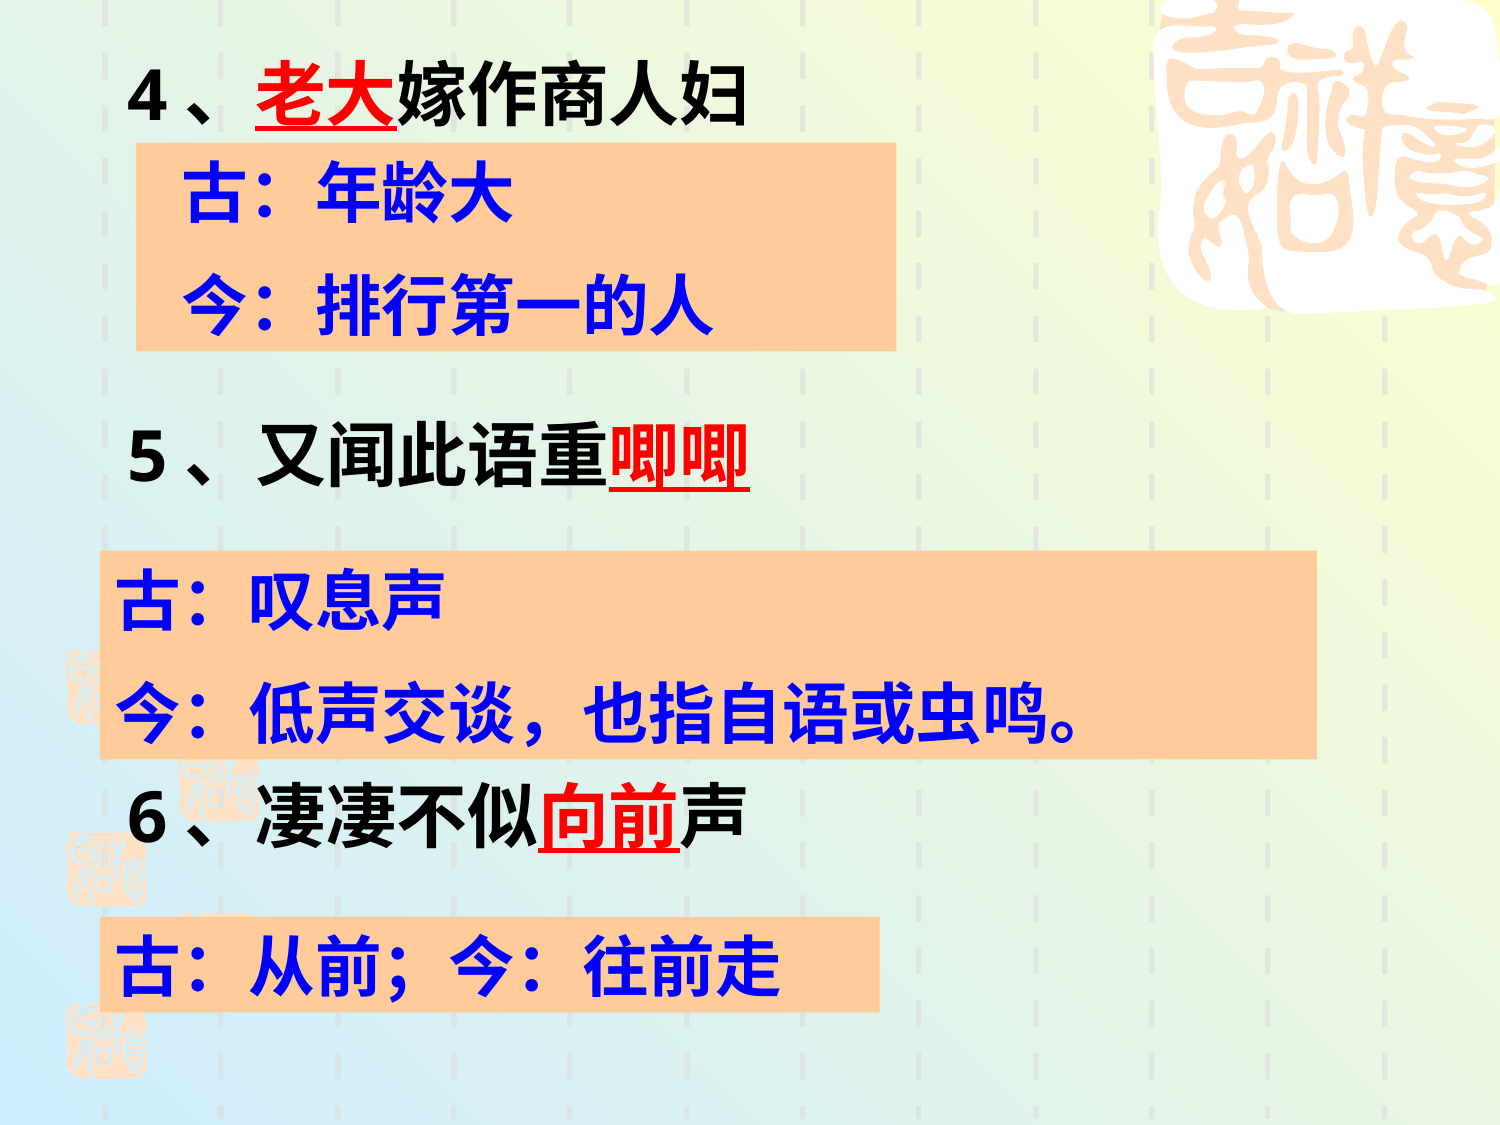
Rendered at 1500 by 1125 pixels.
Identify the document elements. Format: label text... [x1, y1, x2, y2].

text_box 古：叹息声 今：低声交谈，也指自语或虫鸣。 [100, 550, 1317, 760]
text_box 古：从前；今：往前走 [100, 916, 880, 1013]
text_box 4、老大嫁作商人妇 5、又闻此语重唧唧 6、凄凄不似向前声 [112, 760, 1125, 985]
text_box 4、老大嫁作商人妇 5、又闻此语重唧唧 6、凄凄不似向前声 [112, 42, 1125, 550]
text_box 古：年龄大 今：排行第一的人 [135, 142, 897, 352]
